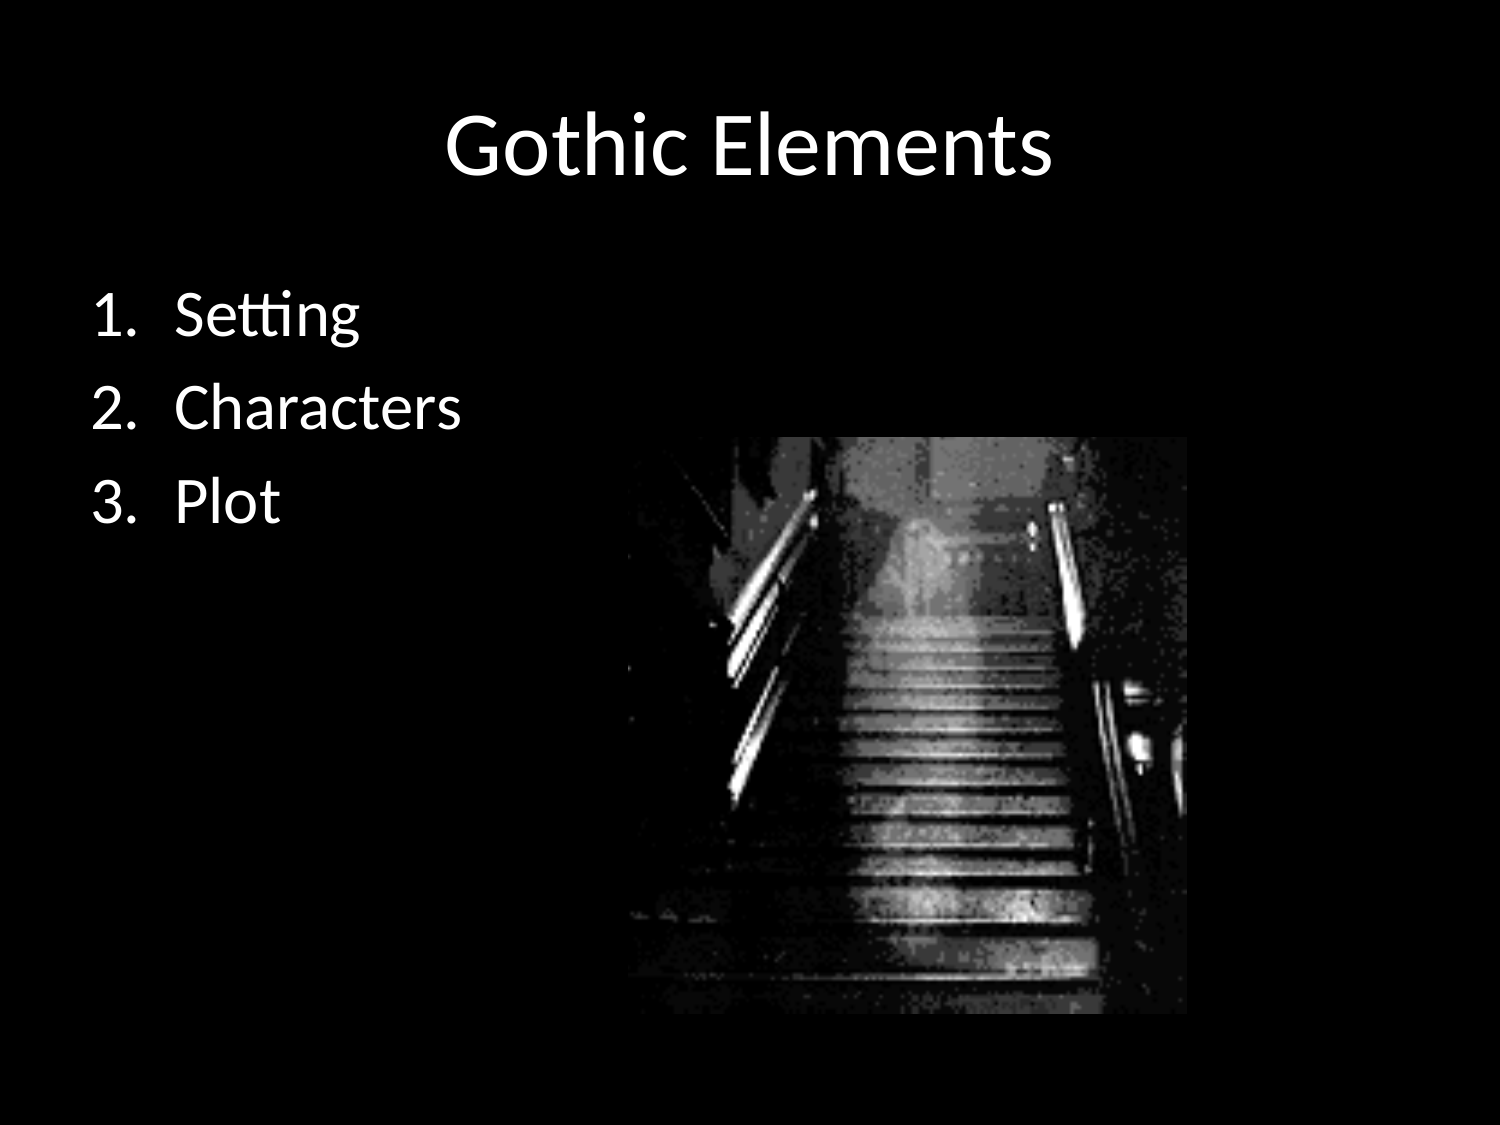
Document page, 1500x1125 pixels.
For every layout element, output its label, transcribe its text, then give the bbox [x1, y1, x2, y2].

title Gothic Elements [75, 45, 1425, 233]
list Setting Characters Plot [75, 262, 1425, 1005]
picture [628, 437, 1188, 1014]
